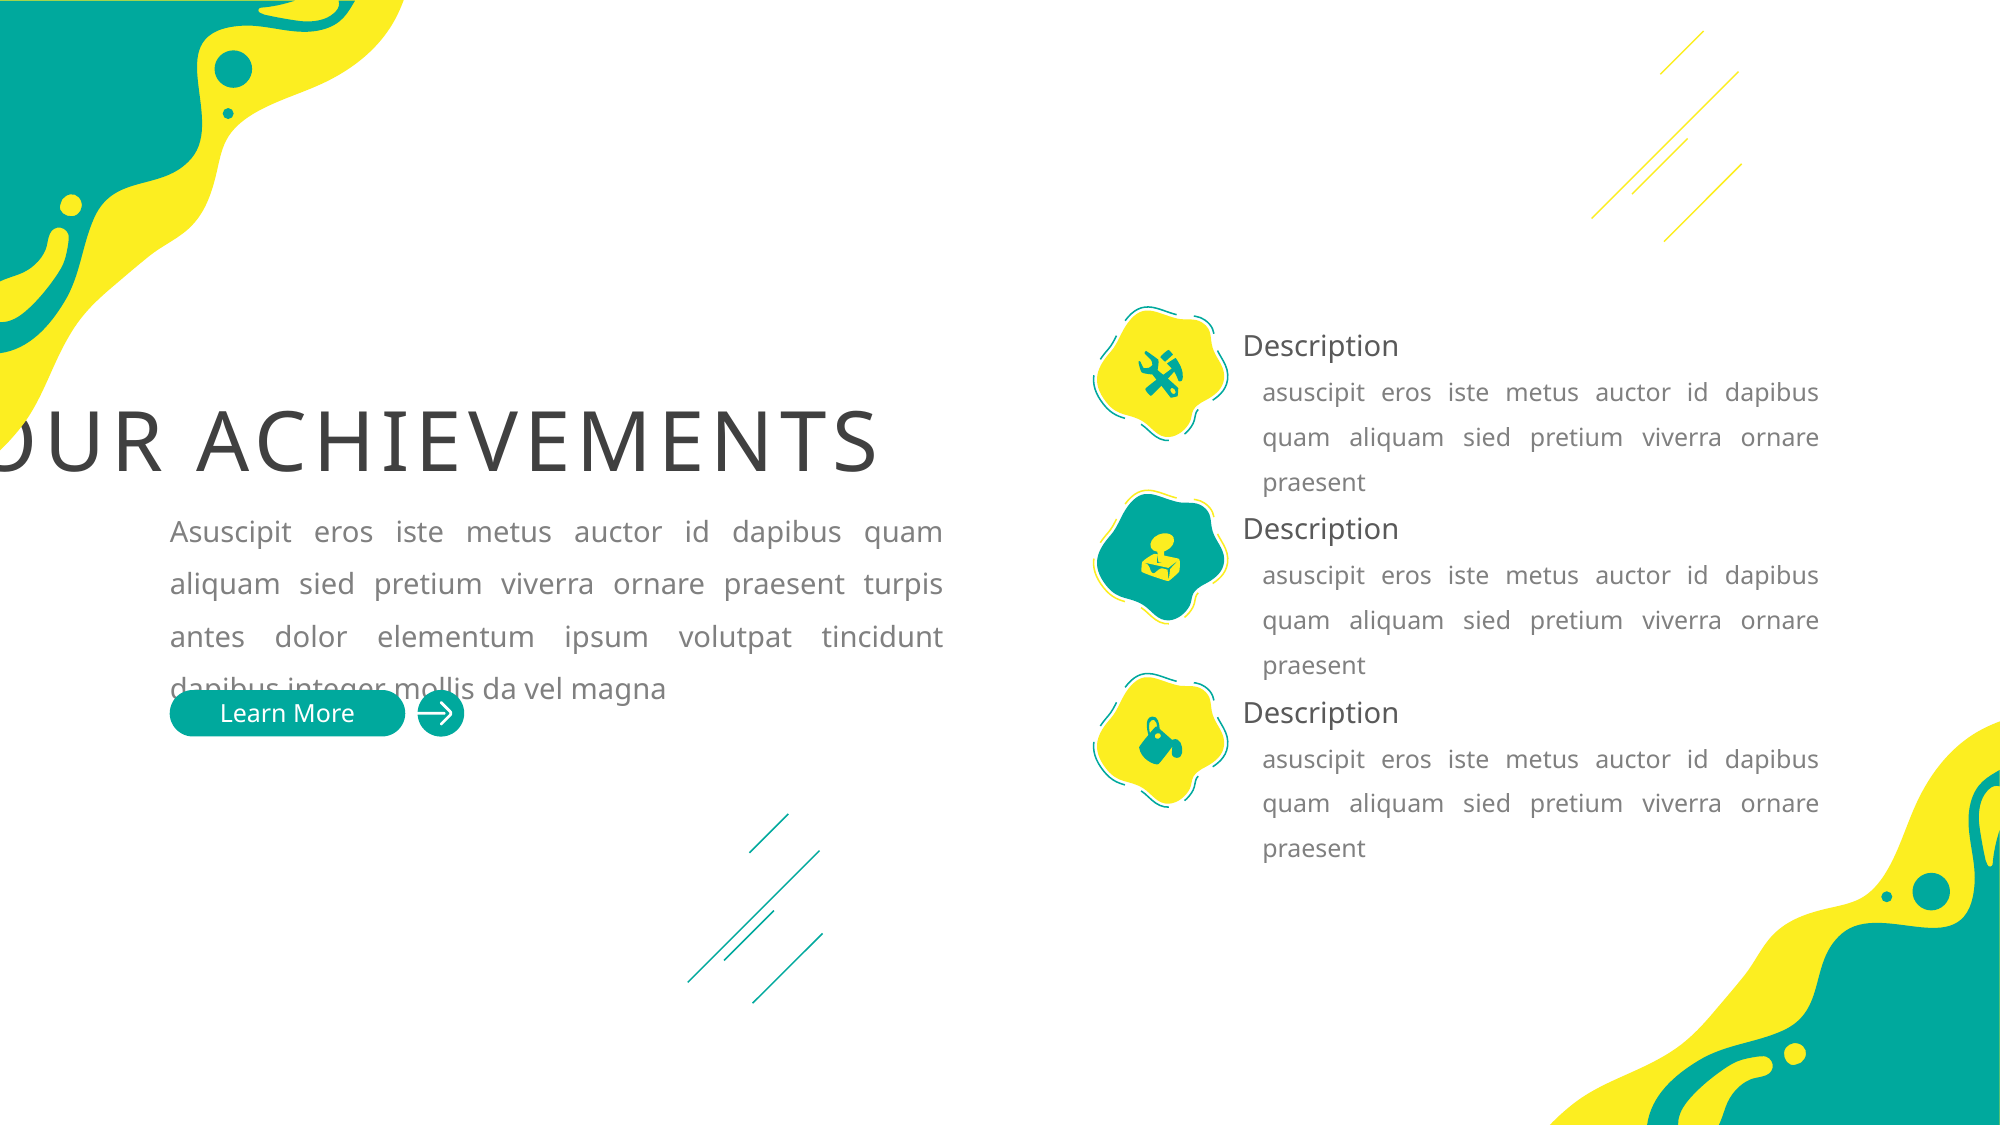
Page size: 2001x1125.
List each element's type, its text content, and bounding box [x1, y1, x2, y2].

text_box Description [1227, 302, 1415, 370]
text_box asuscipit eros iste metus auctor id dapibus quam aliquam sied pretium viverra ornare praesent [1247, 354, 1836, 504]
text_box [169, 689, 465, 737]
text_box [1093, 306, 1228, 441]
text_box [0, 0, 404, 451]
text_box Description [1227, 669, 1415, 737]
text_box Asuscipit eros iste metus auctor id dapibus quam aliquam sied pretium viverra ornare praesent turpis antes dolor elementum ipsum volutpat tincidunt dapibus integer mollis da vel magna [169, 495, 945, 706]
text_box [1093, 490, 1228, 624]
text_box [1141, 533, 1180, 582]
text_box [1647, 769, 2000, 1125]
text_box Description [1227, 485, 1415, 553]
text_box [1097, 494, 1225, 621]
text_box asuscipit eros iste metus auctor id dapibus quam aliquam sied pretium viverra ornare praesent [1247, 537, 1836, 687]
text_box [687, 813, 823, 1004]
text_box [1093, 673, 1228, 808]
text_box OUR ACHIEVEMENTS [0, 388, 880, 489]
text_box [0, 0, 355, 354]
text_box [1549, 721, 2000, 1125]
text_box asuscipit eros iste metus auctor id dapibus quam aliquam sied pretium viverra ornare praesent [1247, 720, 1836, 871]
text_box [1591, 31, 1742, 242]
